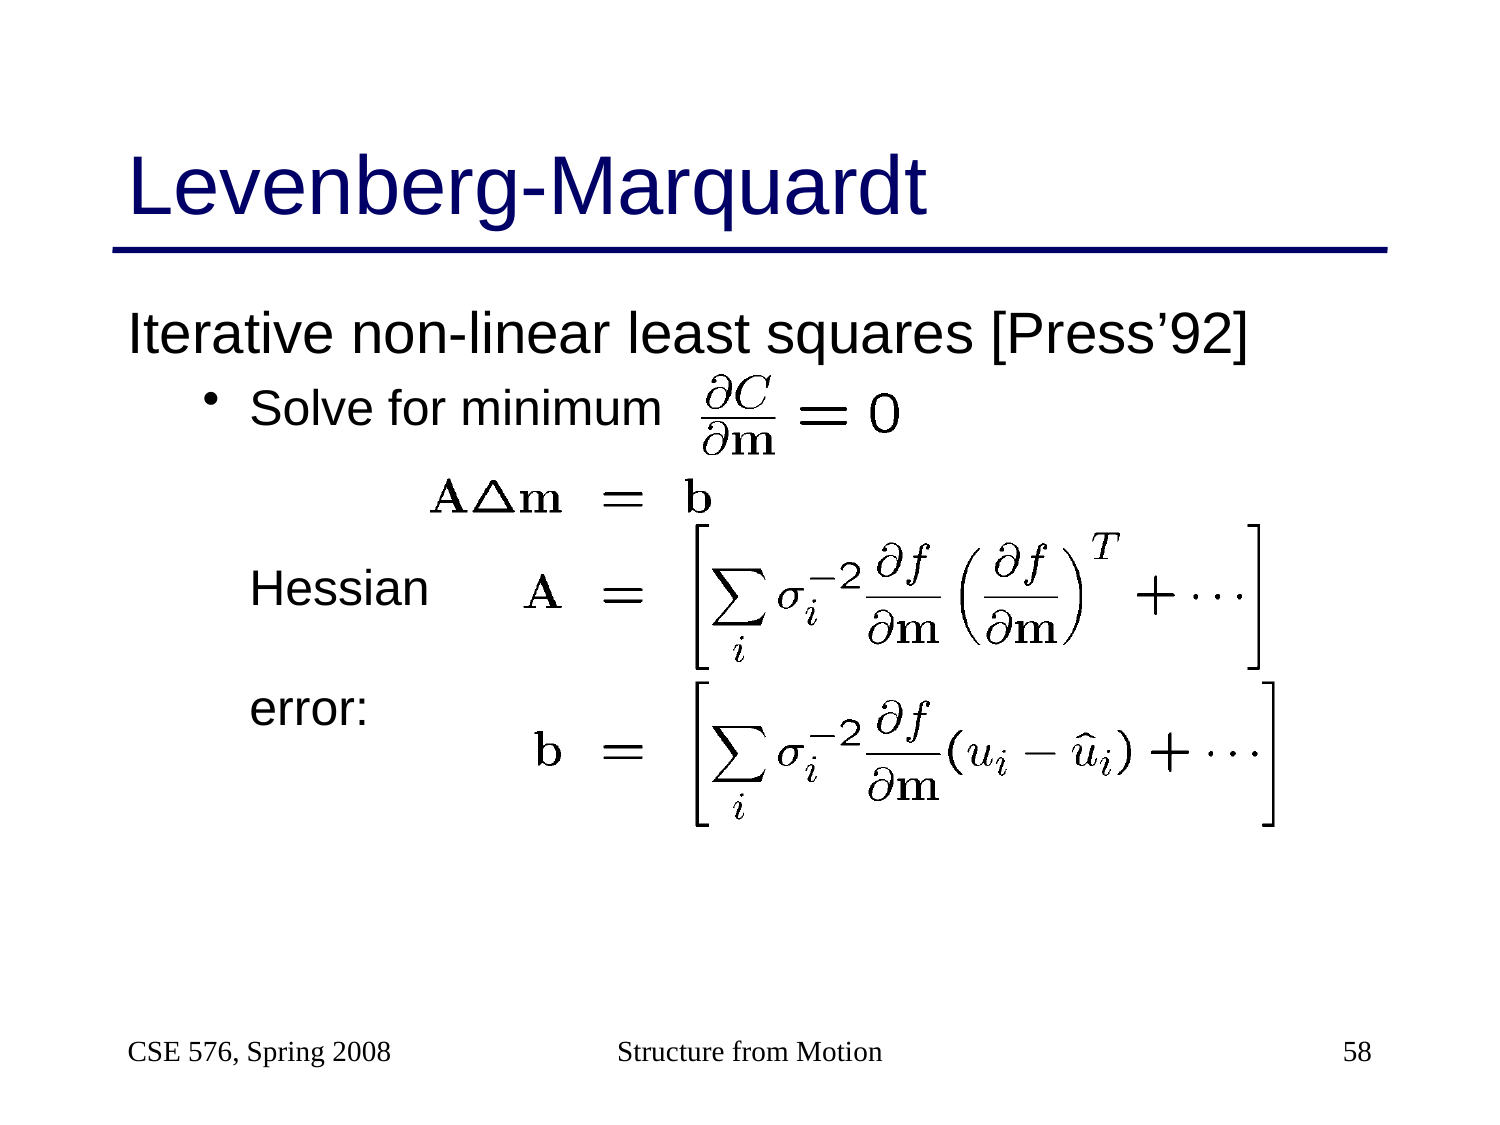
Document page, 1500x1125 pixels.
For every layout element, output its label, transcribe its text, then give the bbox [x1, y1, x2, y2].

slide_number 58 [1074, 1025, 1388, 1100]
picture [699, 374, 901, 457]
footer Structure from Motion [450, 1025, 1050, 1100]
slide_number CSE 576, Spring 2008 [112, 1025, 425, 1100]
title Levenberg-Marquardt [112, 99, 1388, 263]
picture [429, 476, 1276, 829]
list Iterative non-linear least squares [Press’92] Solve for minimum Hessian: error: [112, 287, 1388, 1000]
